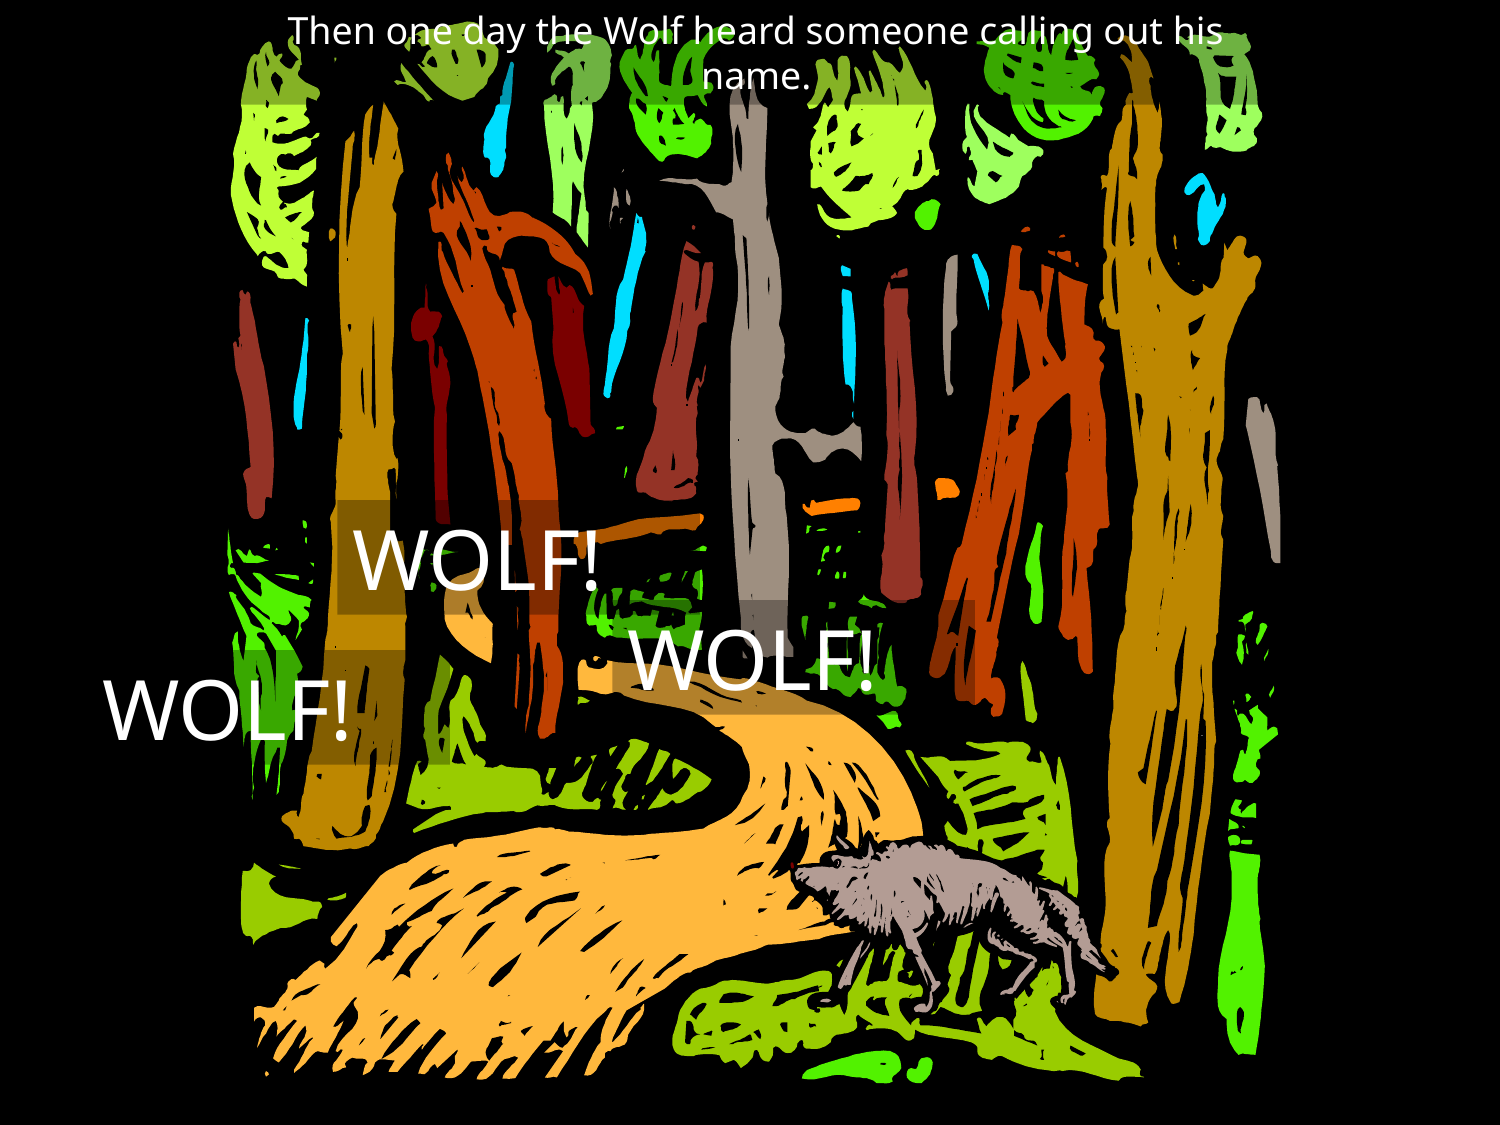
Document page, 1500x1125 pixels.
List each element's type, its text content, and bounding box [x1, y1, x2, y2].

text_box WOLF! [87, 650, 194, 765]
picture [199, 0, 1338, 1125]
